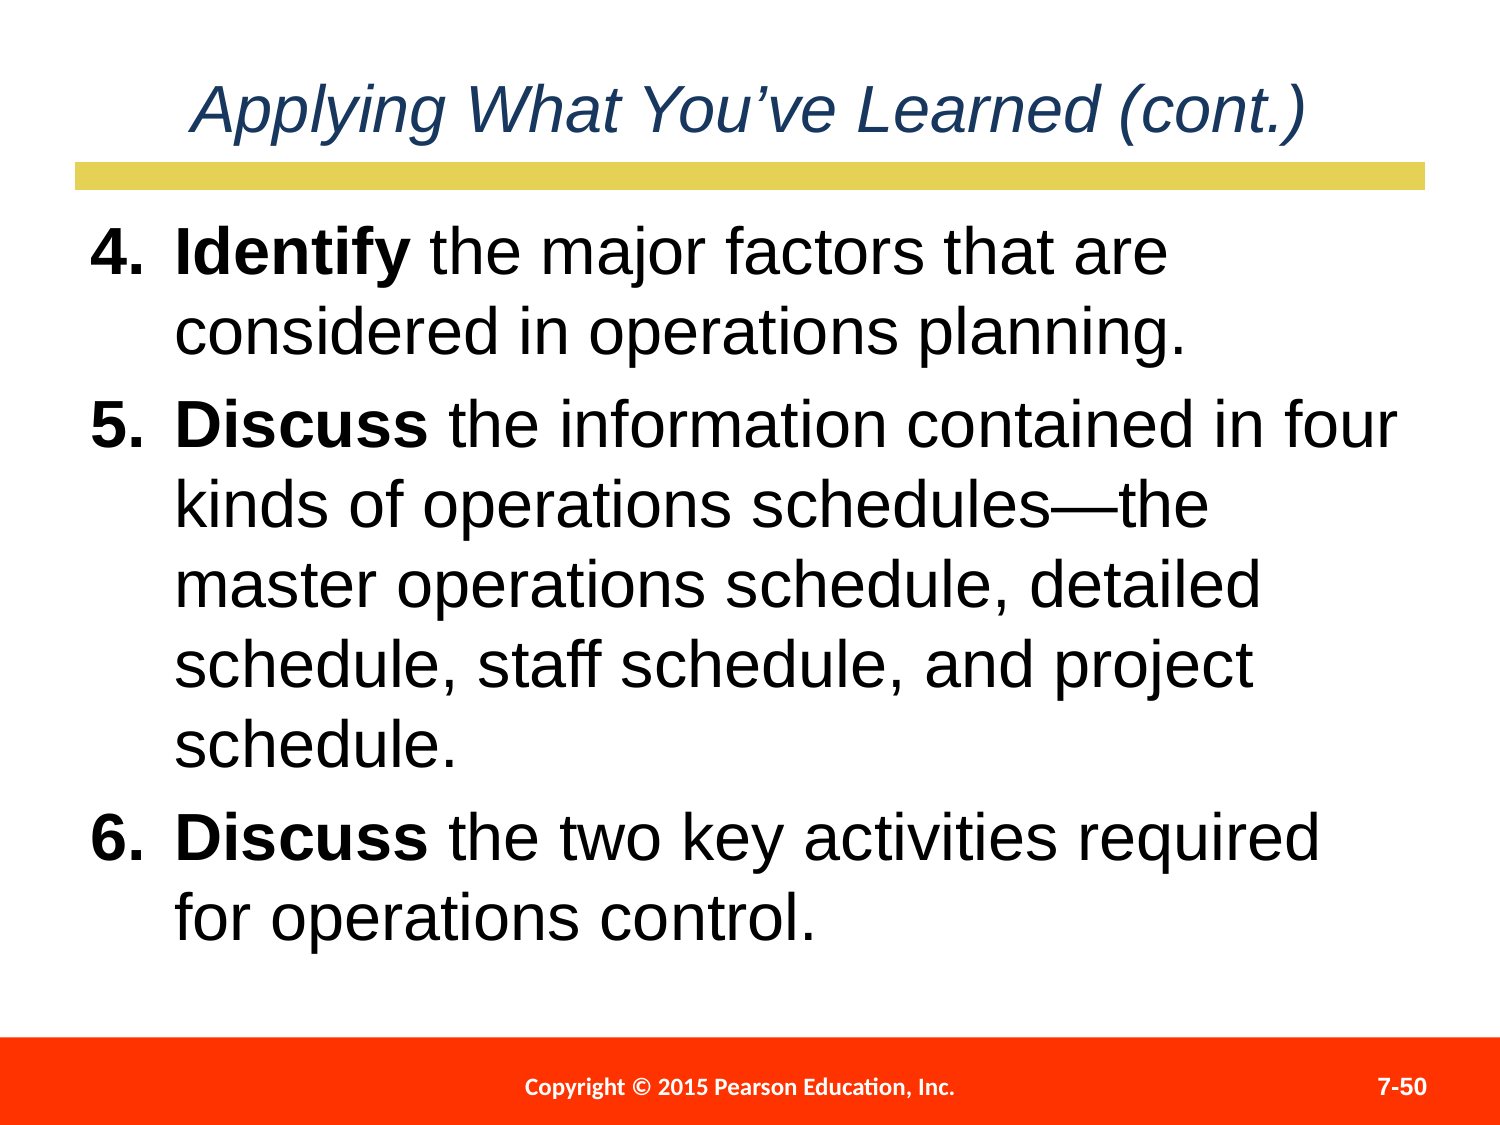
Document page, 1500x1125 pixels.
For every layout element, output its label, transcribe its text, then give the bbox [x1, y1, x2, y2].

list Identify the major factors that are considered in operations planning. Discuss the information contained in four kinds of operations schedules—the master operations schedule, detailed schedule, staff schedule, and project schedule. Discuss the two key activities required for operations control. [74, 199, 1426, 1006]
title Applying What You’ve Learned (cont.) [74, 12, 1426, 199]
